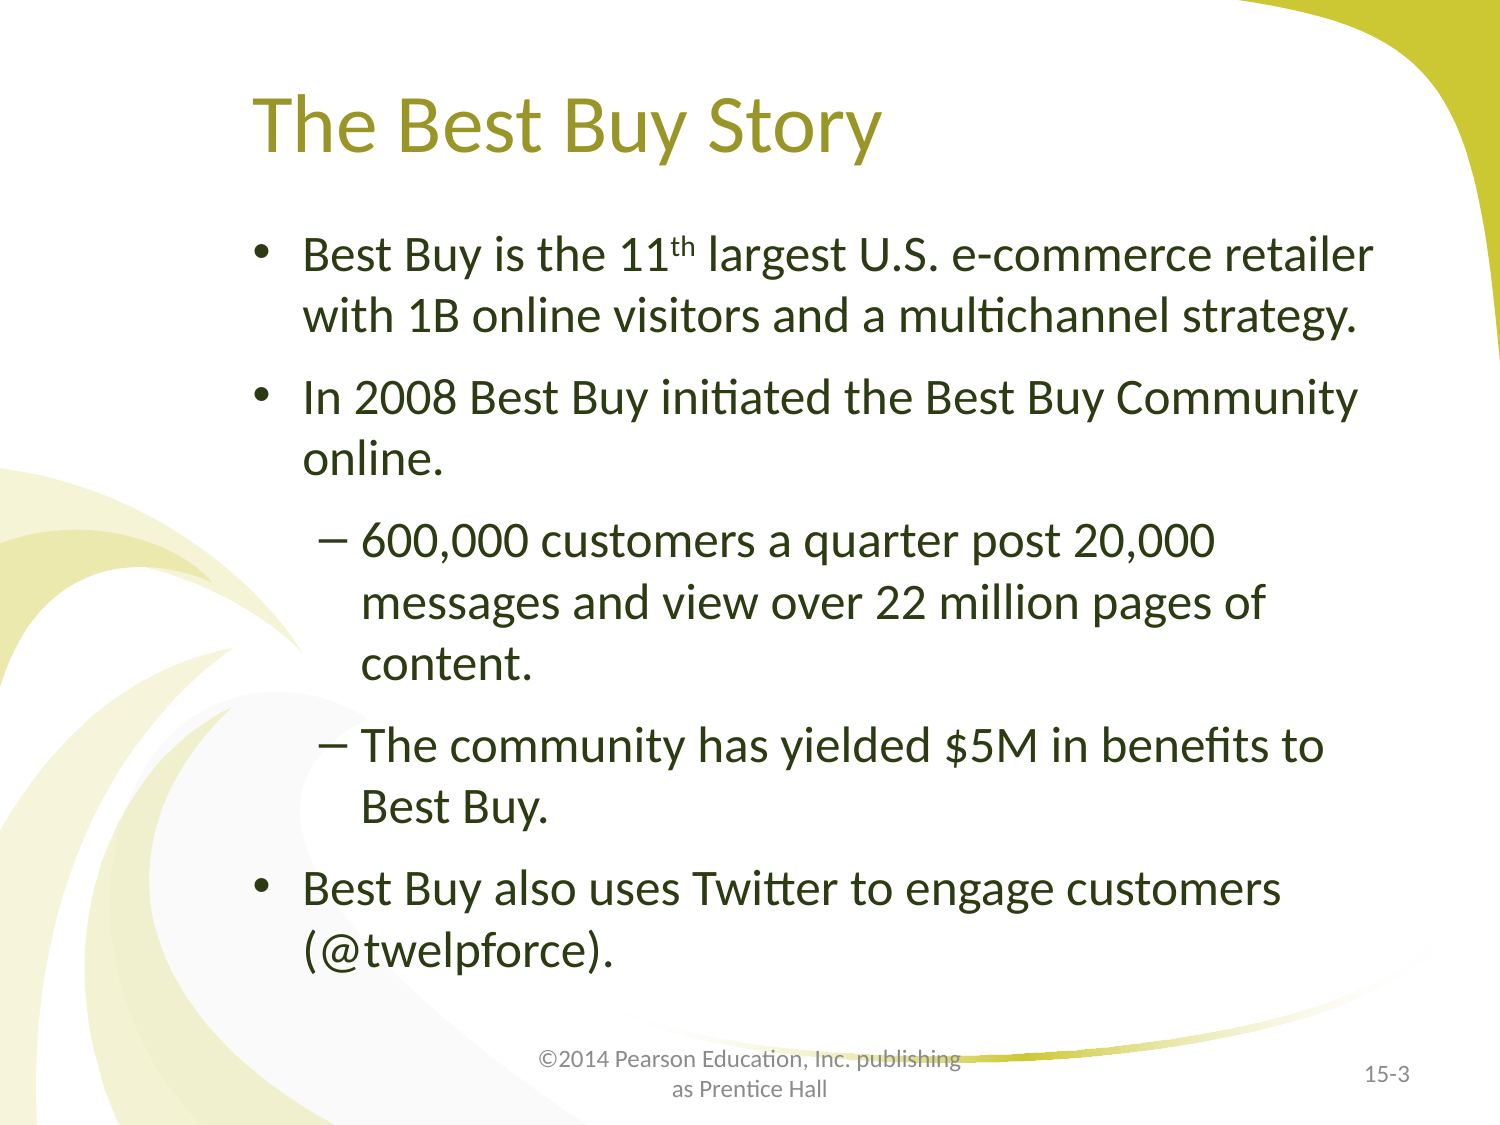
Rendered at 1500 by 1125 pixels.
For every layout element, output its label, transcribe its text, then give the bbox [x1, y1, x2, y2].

footer ©2014 Pearson Education, Inc. publishing as Prentice Hall [512, 1042, 988, 1103]
list Best Buy is the 11th largest U.S. e-commerce retailer with 1B online visitors and a multichannel strategy. In 2008 Best Buy initiated the Best Buy Community online. 600,000 customers a quarter post 20,000 messages and view over 22 million pages of content. The community has yielded $5M in benefits to Best Buy. Best Buy also uses Twitter to engage customers (@twelpforce). [237, 212, 1438, 1000]
title The Best Buy Story [237, 37, 1438, 200]
slide_number 15-3 [1074, 1042, 1425, 1103]
